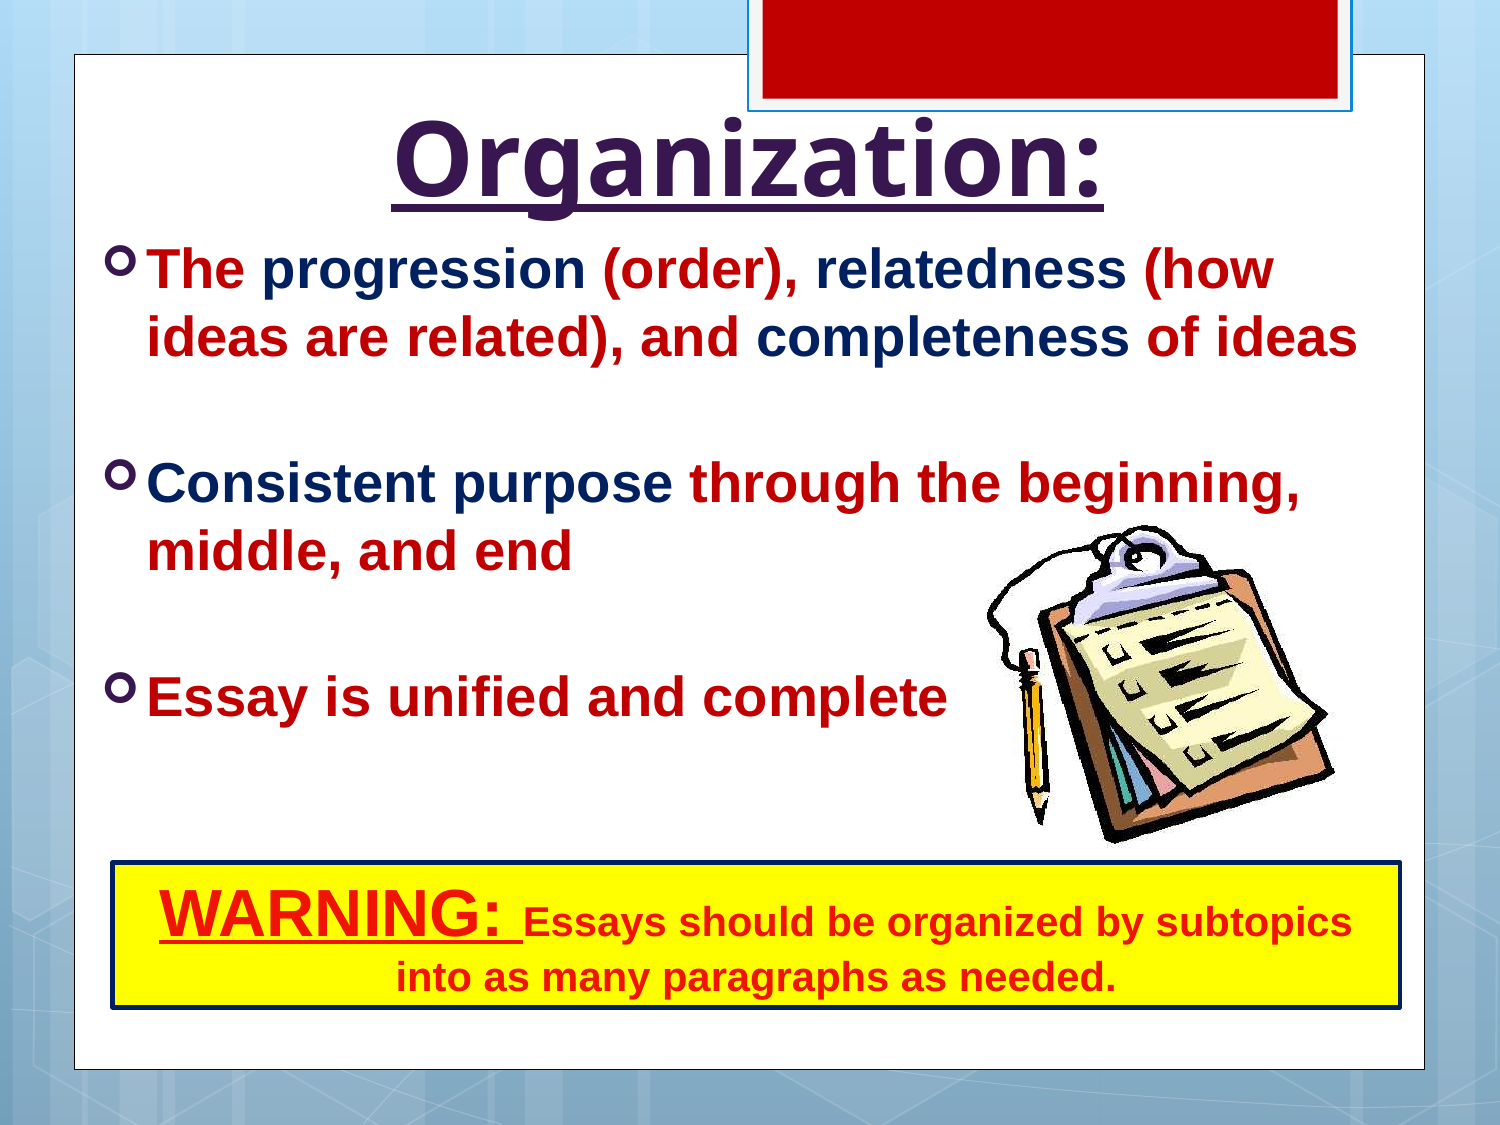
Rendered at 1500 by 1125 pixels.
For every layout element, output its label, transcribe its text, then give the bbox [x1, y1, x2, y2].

list The progression (order), relatedness (how ideas are related), and completeness of ideas Consistent purpose through the beginning, middle, and end Essay is unified and complete [75, 224, 1438, 801]
picture [962, 512, 1351, 850]
title Organization: [171, 37, 1324, 224]
text_box WARNING: Essays should be organized by subtopics into as many paragraphs as needed. [112, 862, 1400, 1008]
